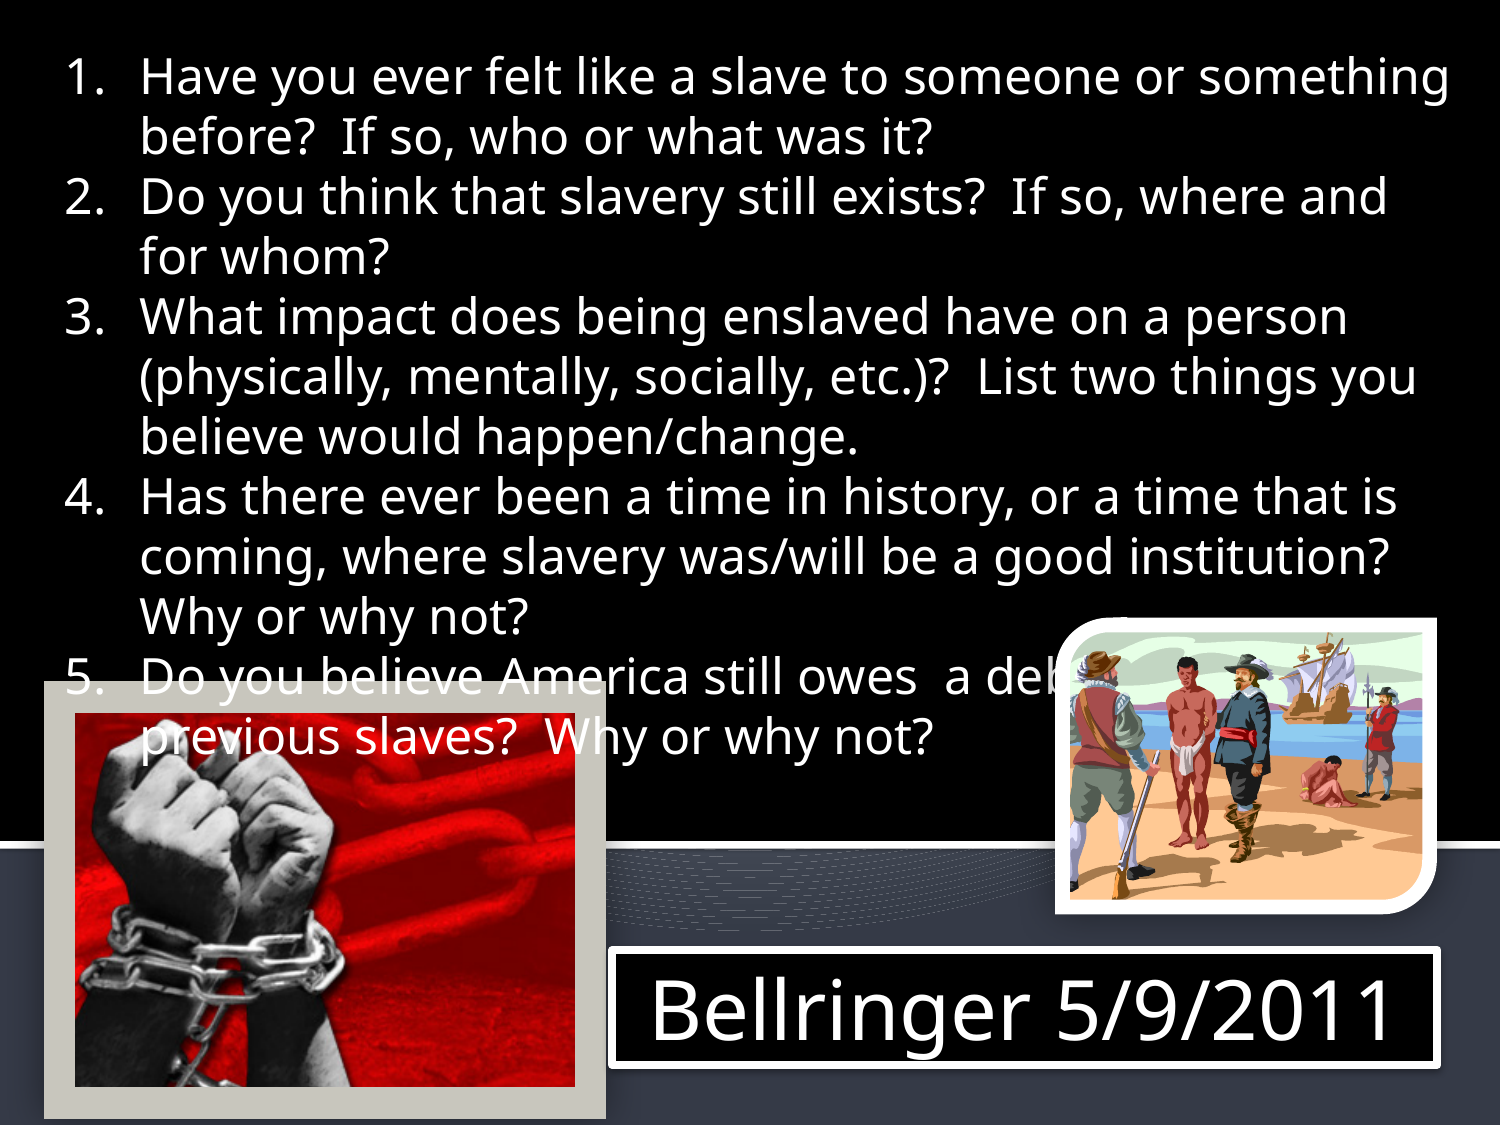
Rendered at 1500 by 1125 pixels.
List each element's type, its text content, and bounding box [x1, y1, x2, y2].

text_box Have you ever felt like a slave to someone or something before? If so, who or what was it? Do you think that slavery still exists? If so, where and for whom? What impact does being enslaved have on a person (physically, mentally, socially, etc.)? List two things you believe would happen/change. Has there ever been a time in history, or a time that is coming, where slavery was/will be a good institution? Why or why not? Do you believe America still owes a debt to families of previous slaves? Why or why not? [49, 37, 1475, 773]
text_box Bellringer 5/9/2011 [608, 946, 1441, 1069]
picture [1062, 624, 1430, 907]
picture [74, 712, 575, 1088]
